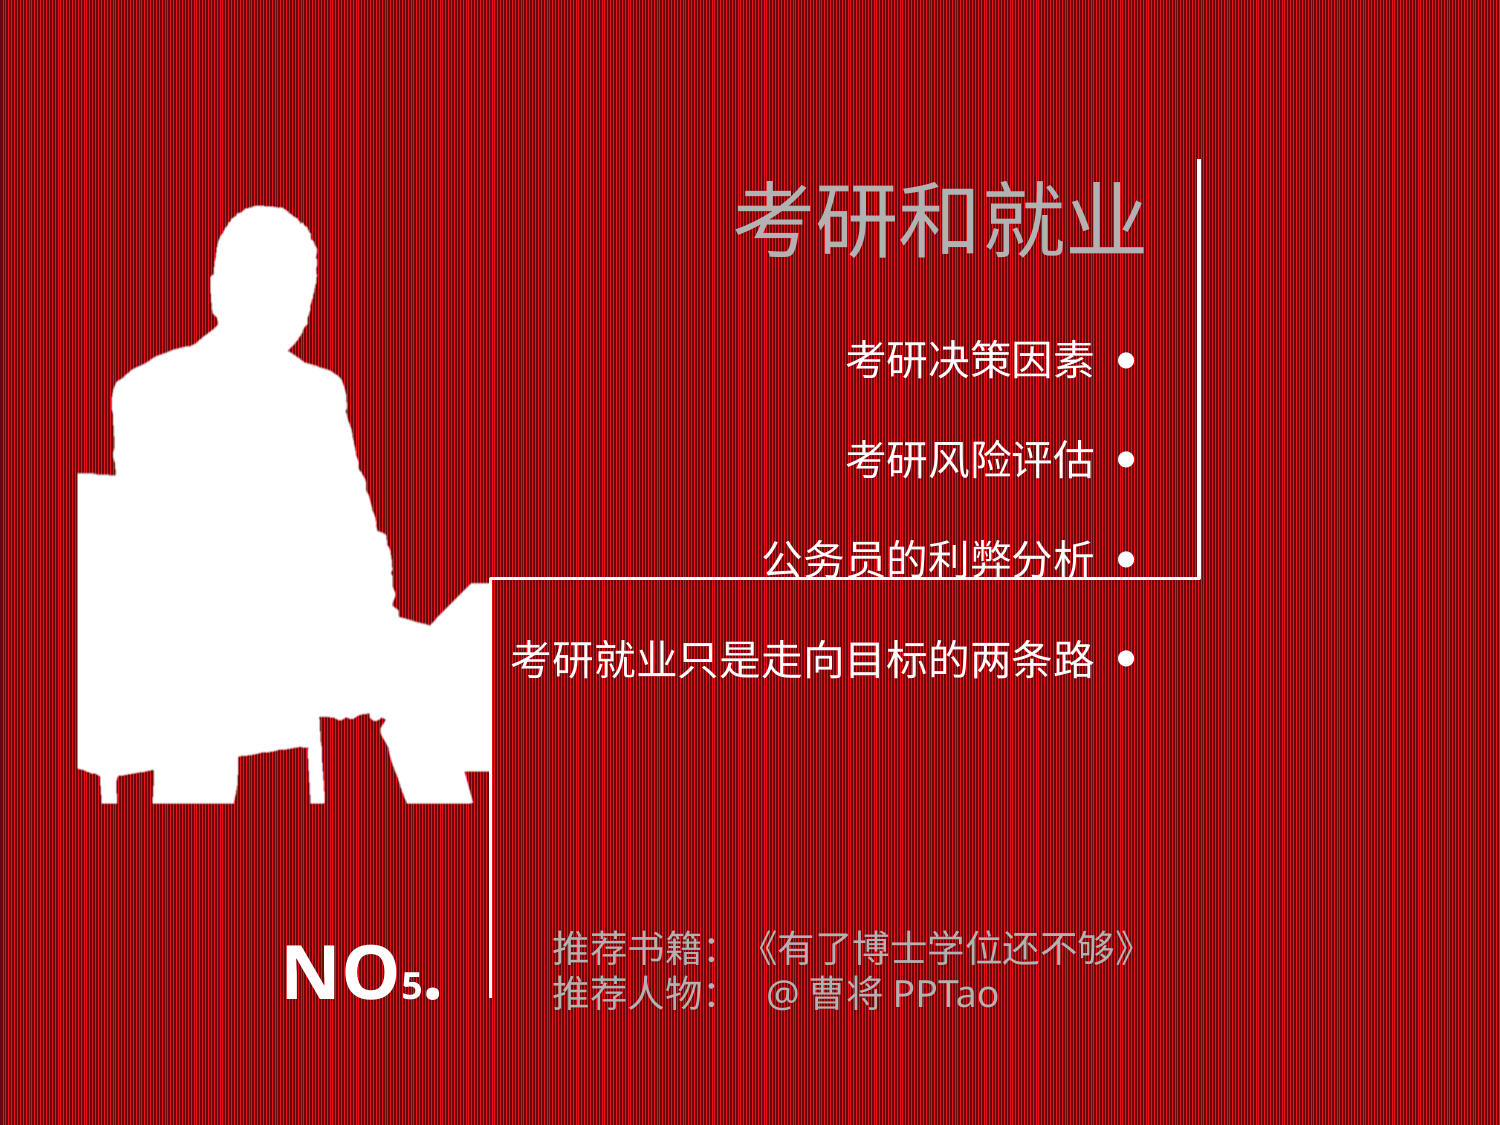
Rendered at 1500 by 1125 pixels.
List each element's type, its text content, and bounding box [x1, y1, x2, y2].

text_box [424, 223, 1264, 934]
picture [75, 135, 492, 820]
text_box 推荐书籍：《有了博士学位还不够》 推荐人物： @曹将PPTao [537, 942, 1168, 1022]
text_box NO5. [265, 917, 526, 1022]
text_box 考研和就业 [549, 160, 1164, 222]
